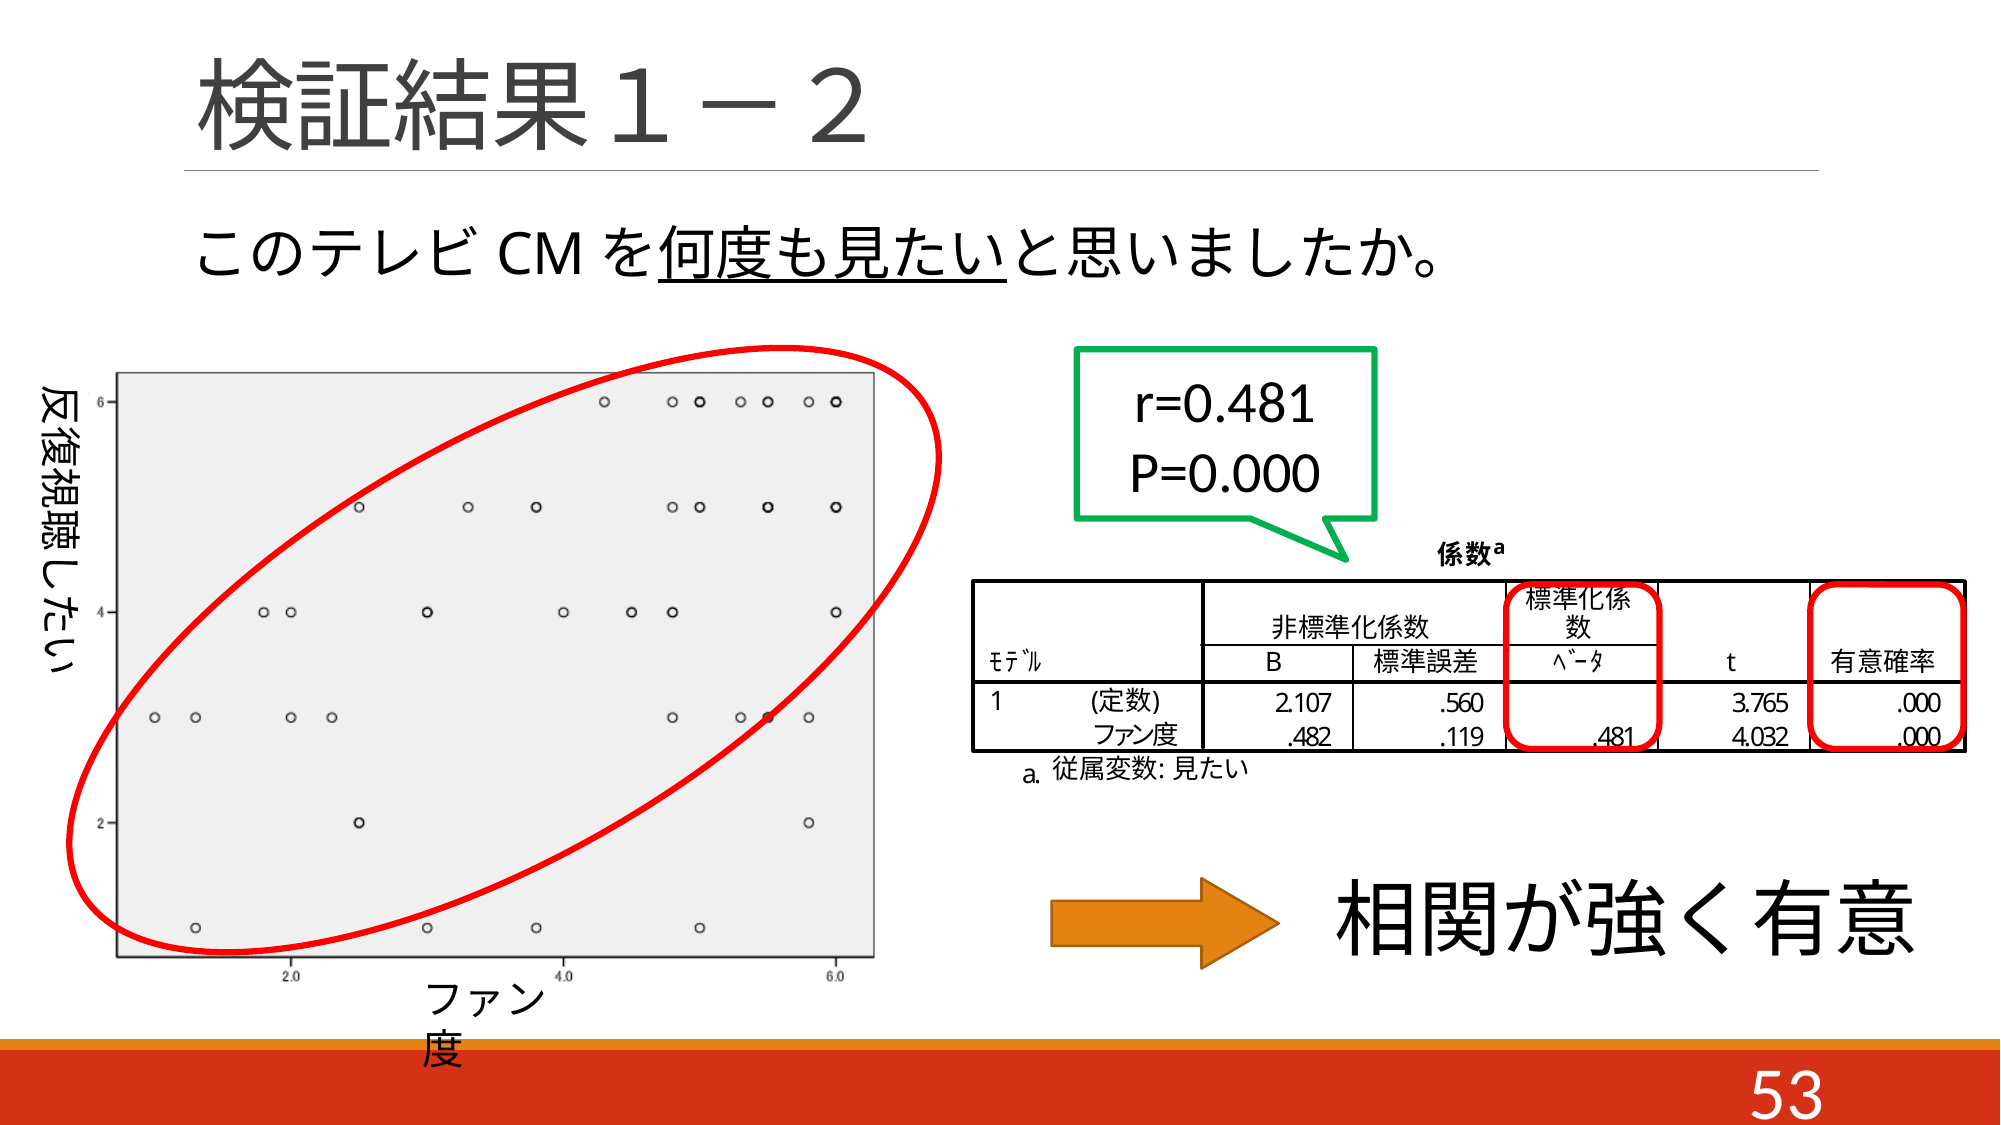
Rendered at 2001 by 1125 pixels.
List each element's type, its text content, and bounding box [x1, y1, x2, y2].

picture [88, 356, 892, 993]
title 検証結果１－２ [180, 28, 1830, 171]
text_box [900, 376, 941, 573]
text_box このテレビCMを何度も見たいと思いましたか。 [175, 208, 1487, 294]
text_box 反復視聴したい [13, 369, 85, 694]
text_box [707, 346, 845, 353]
text_box ファン度 [407, 1003, 589, 1081]
text_box r=0.481 P=0.000 [1075, 347, 1376, 508]
text_box 相関が強く有意 [1307, 858, 1945, 974]
picture [959, 511, 1986, 800]
text_box [68, 770, 85, 901]
slide_number 53 [1624, 1059, 1840, 1120]
text_box [1050, 877, 1281, 970]
